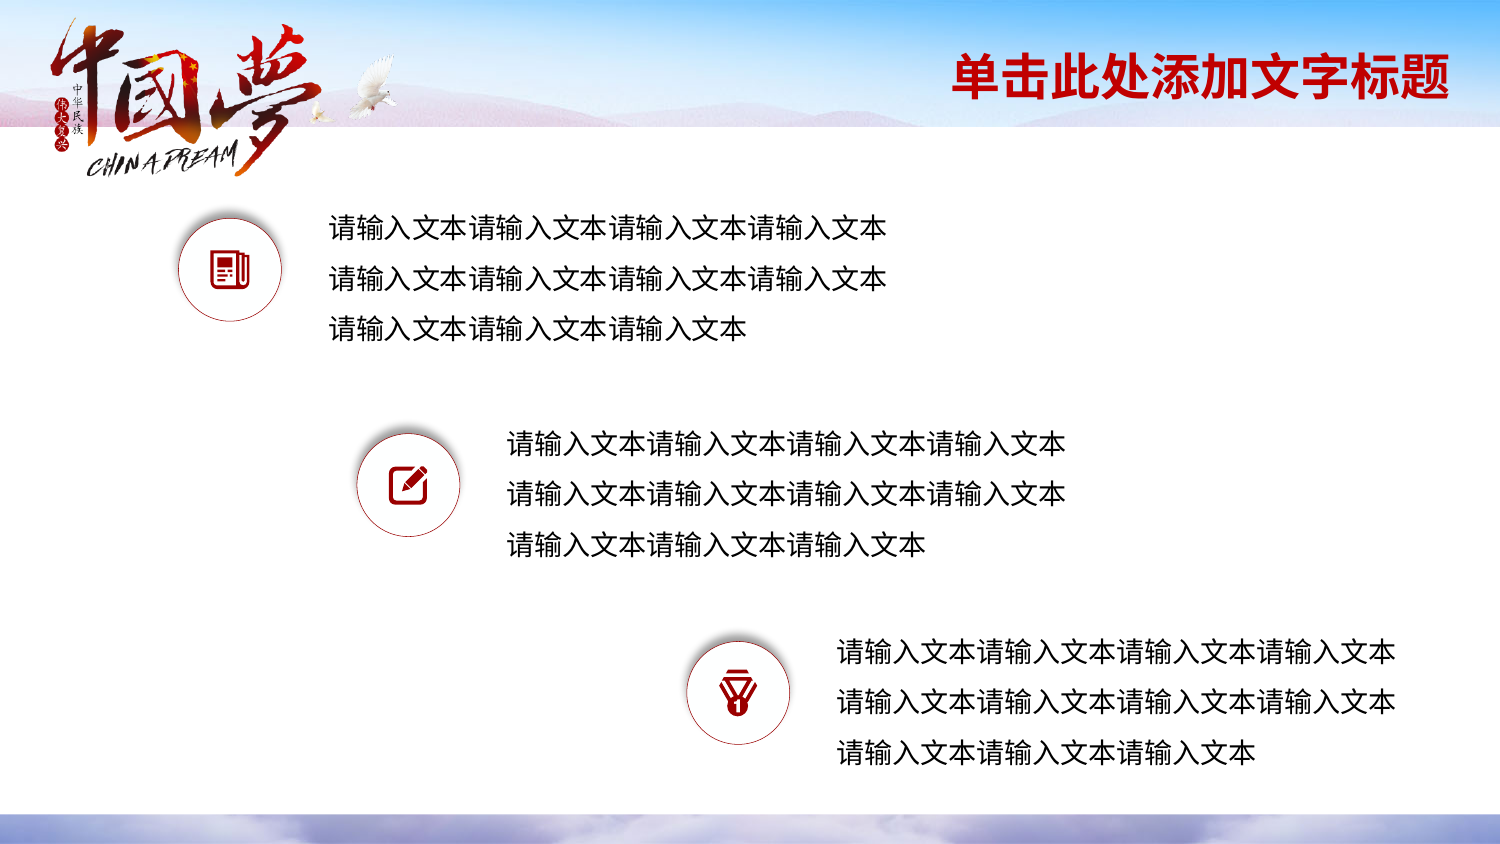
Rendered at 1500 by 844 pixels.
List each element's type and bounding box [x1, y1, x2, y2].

text_box [356, 410, 1088, 561]
picture [0, 0, 1500, 178]
picture [0, 815, 1500, 844]
title [103, 44, 1397, 208]
text_box [686, 617, 1418, 768]
text_box [178, 194, 910, 345]
